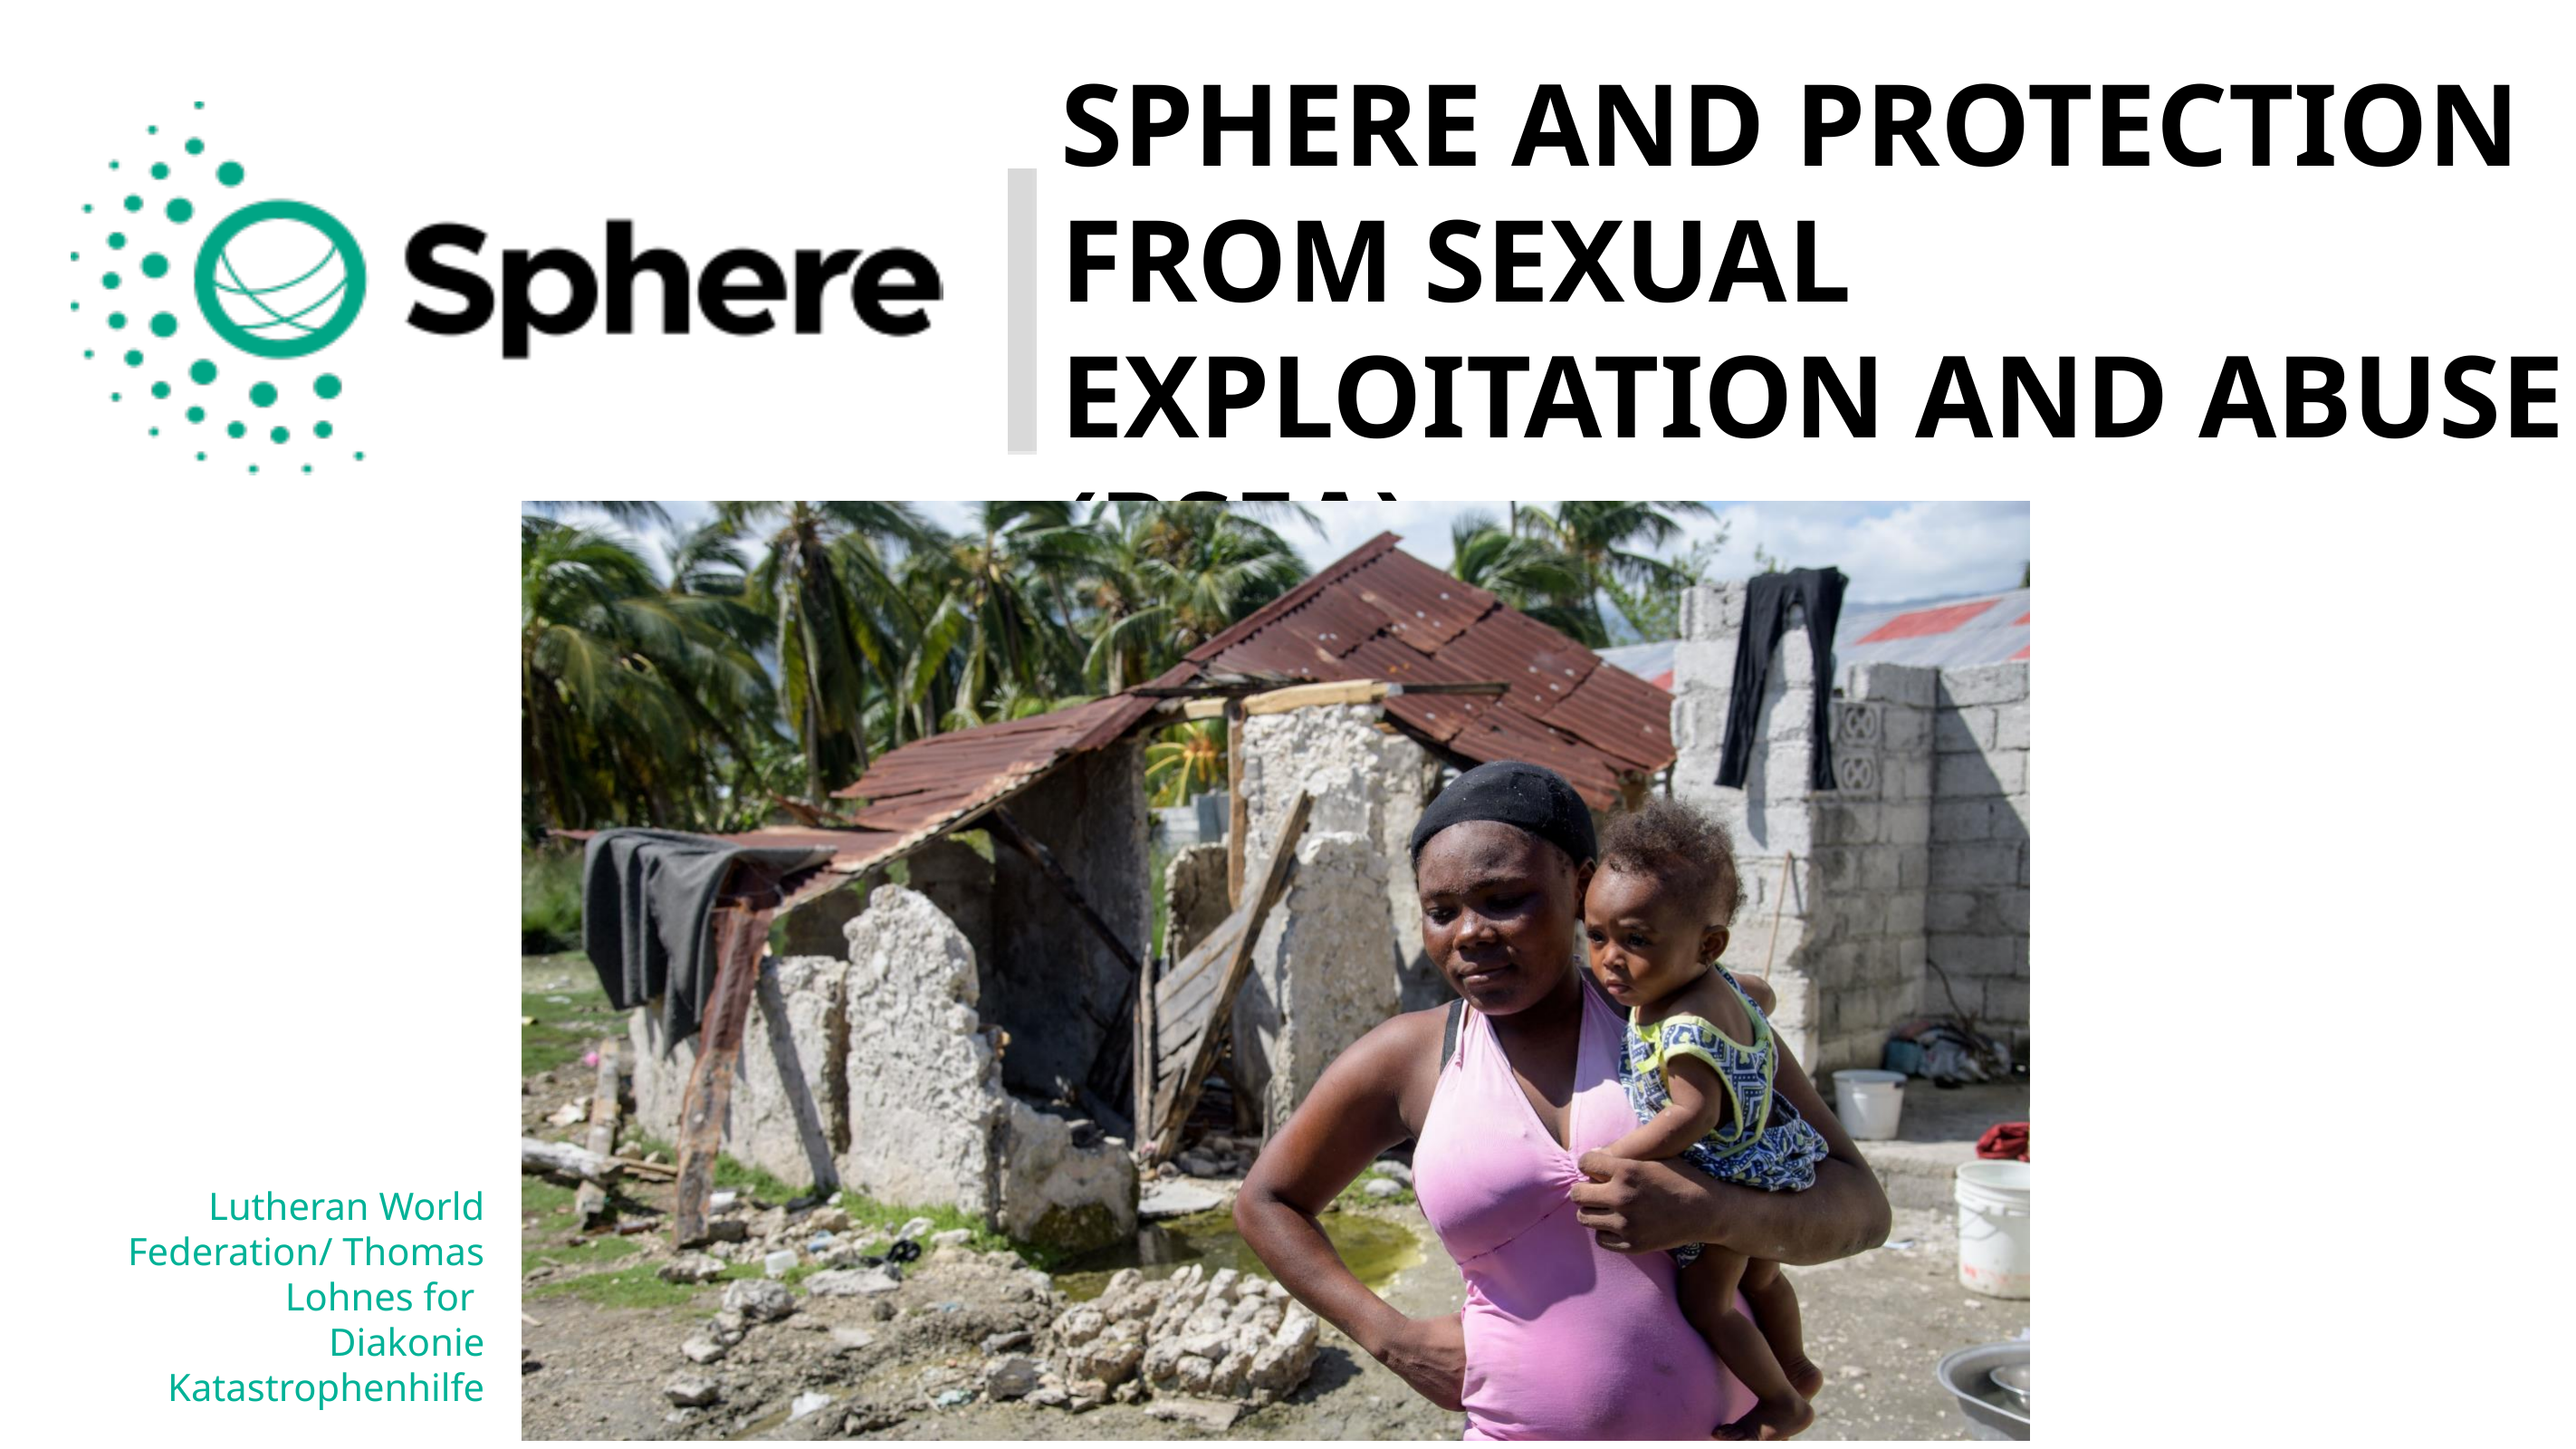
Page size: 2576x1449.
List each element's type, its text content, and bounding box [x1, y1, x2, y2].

text_box Lutheran World Federation/ Thomas Lohnes for Diakonie Katastrophenhilfe [0, 1175, 499, 1415]
picture [1008, 168, 1037, 455]
picture [71, 101, 943, 475]
picture [521, 500, 2030, 1441]
title SPHERE AND Protection from Sexual Exploitation and Abuse (PSEA) [1052, 45, 2576, 283]
